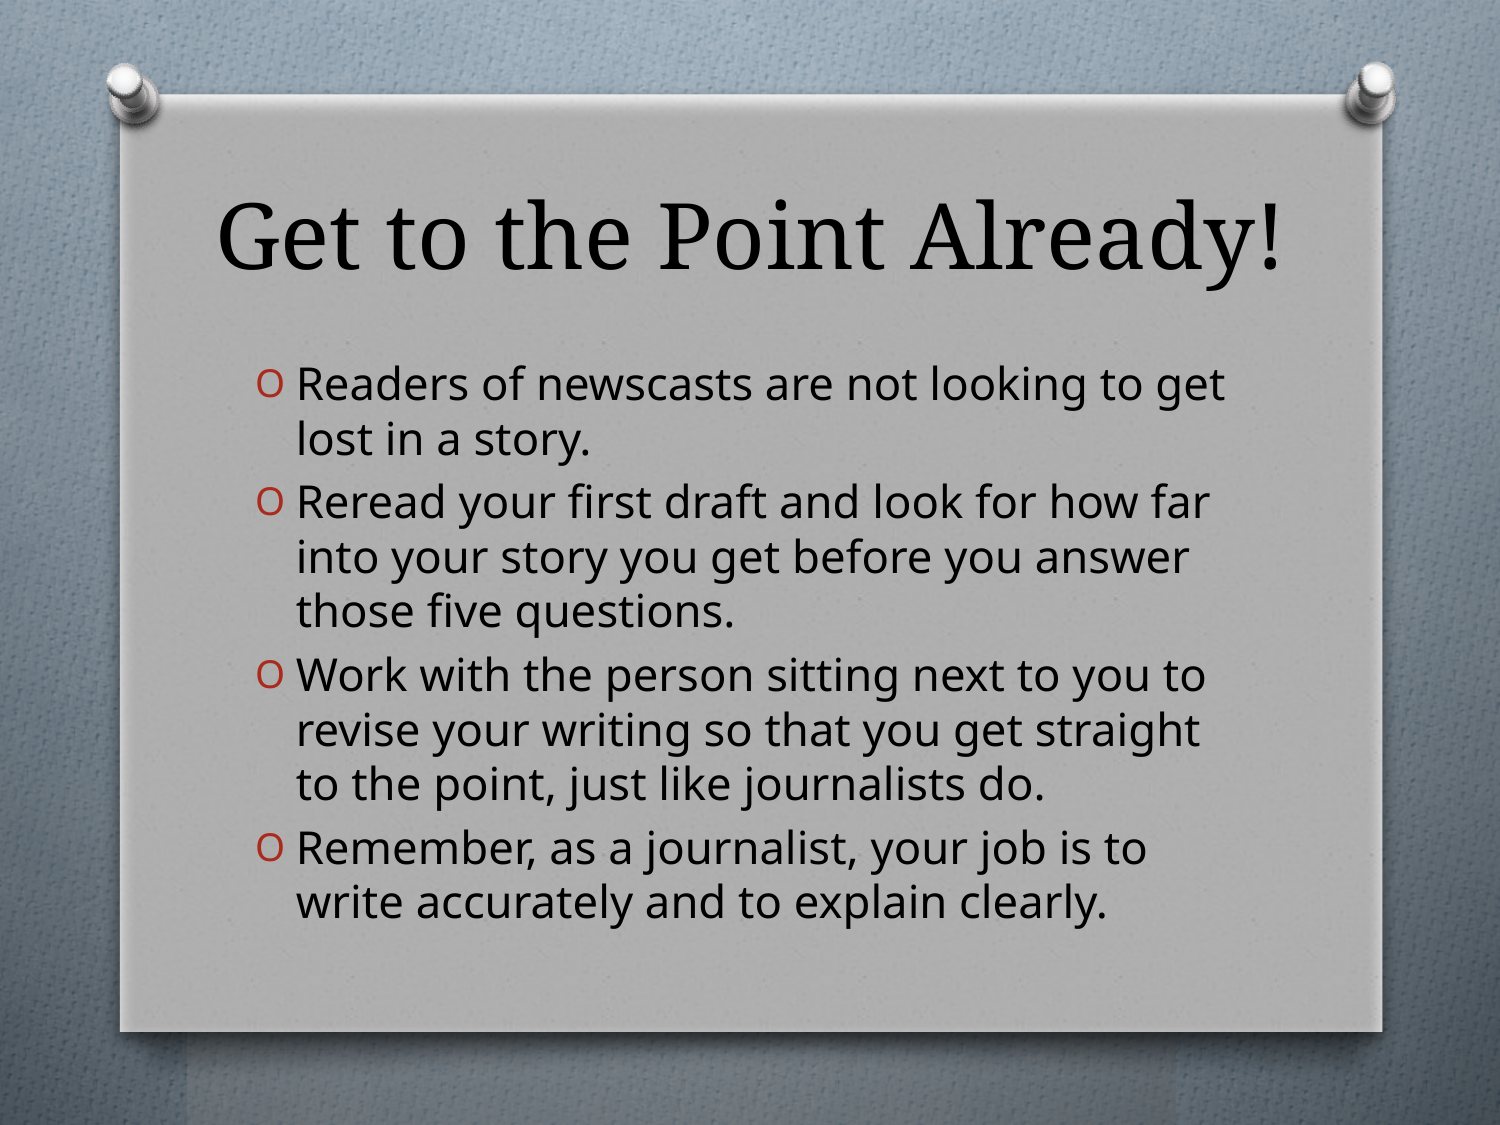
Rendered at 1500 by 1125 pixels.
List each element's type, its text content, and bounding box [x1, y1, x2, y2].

picture [1317, 35, 1439, 156]
title Get to the Point Already! [179, 134, 1323, 332]
list Readers of newscasts are not looking to get lost in a story. Reread your first draft and look for how far into your story you get before you answer those five questions. Work with the person sitting next to you to revise your writing so that you get straight to the point, just like journalists do. Remember, as a journalist, your job is to write accurately and to explain clearly. [240, 347, 1257, 939]
picture [75, 29, 198, 153]
